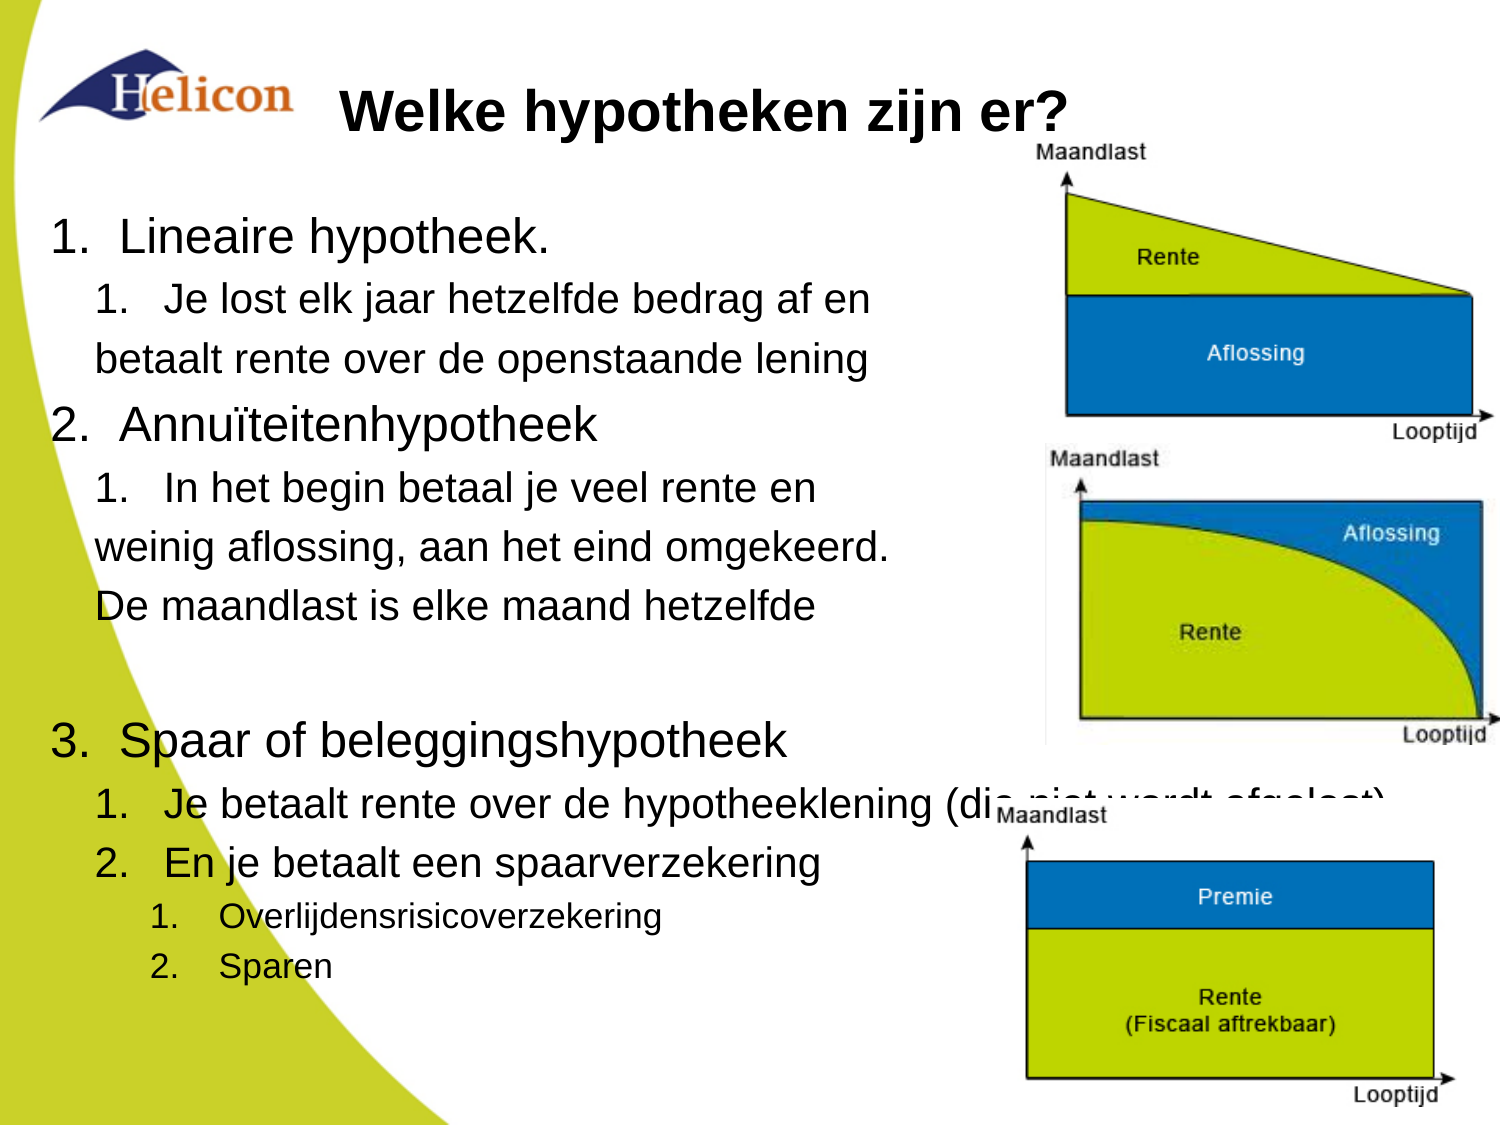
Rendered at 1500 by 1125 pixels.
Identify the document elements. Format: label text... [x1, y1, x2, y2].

picture [0, 0, 1500, 1125]
title Welke hypotheken zijn er? [324, 54, 1415, 161]
list Lineaire hypotheek. Je lost elk jaar hetzelfde bedrag af en betaalt rente over de openstaande lening Annuïteitenhypotheek In het begin betaal je veel rente en weinig aflossing, aan het eind omgekeerd. De maandlast is elke maand hetzelfde Spaar of beleggingshypotheek Je betaalt rente over de hypotheeklening (die niet wordt afgelost) En je betaalt een spaarverzekering Overlijdensrisicoverzekering Sparen [17, 196, 1425, 1005]
